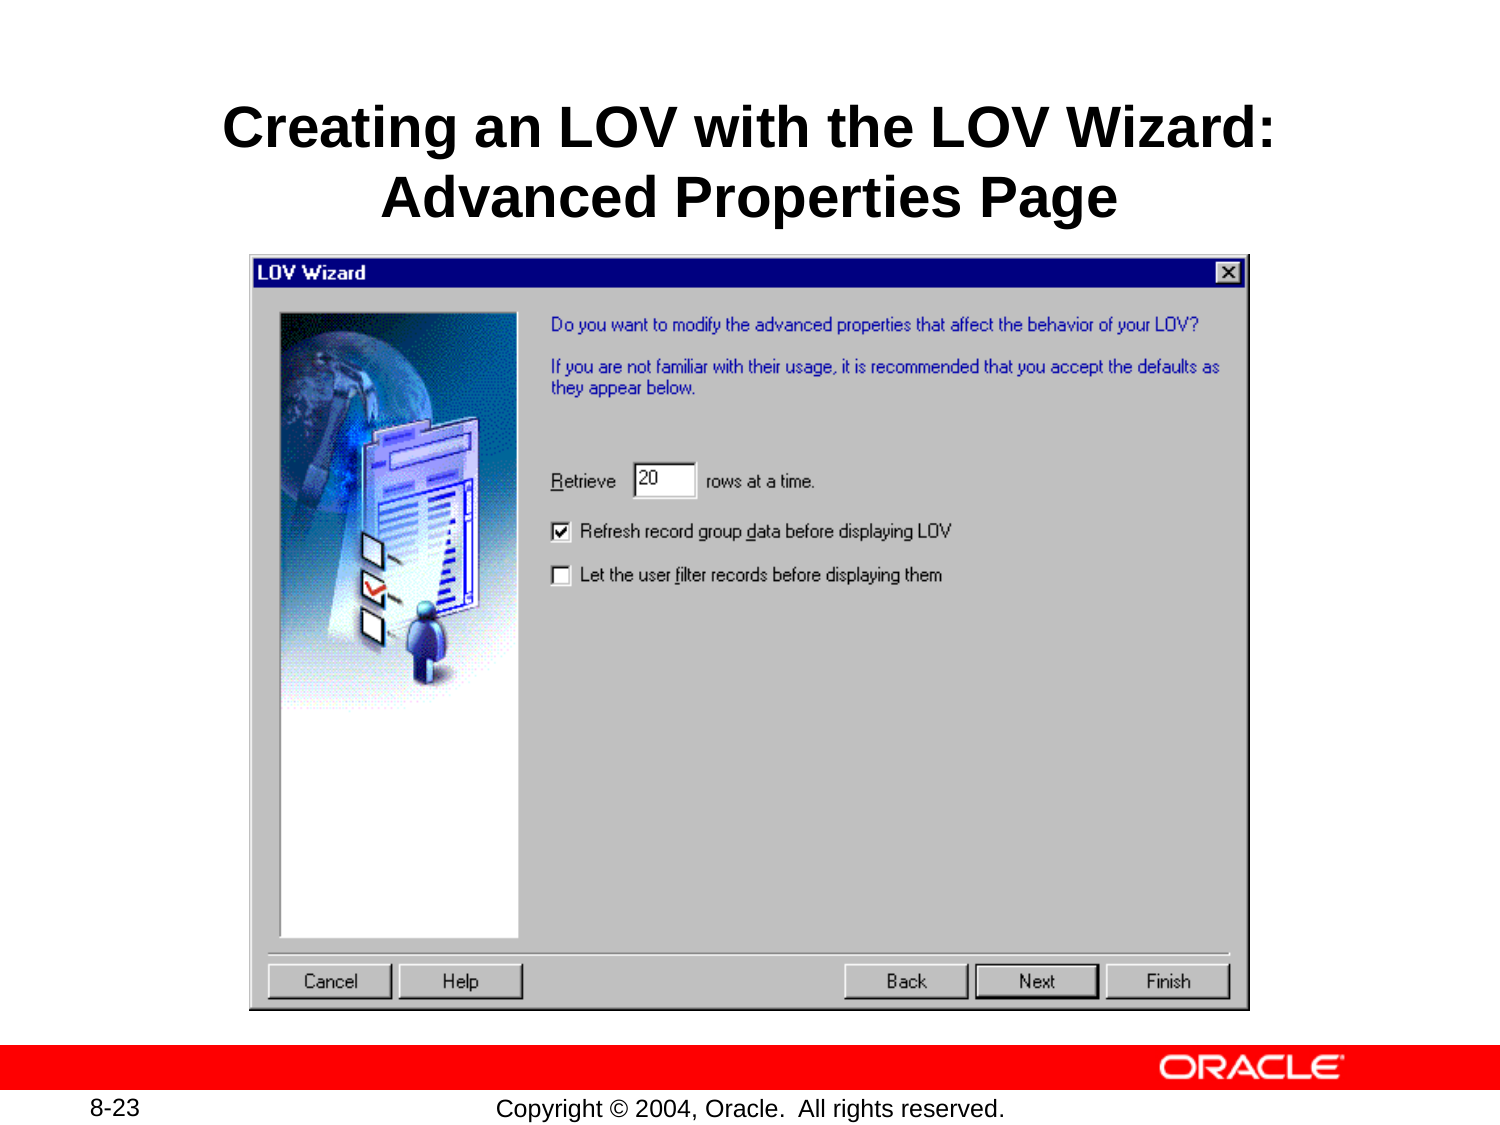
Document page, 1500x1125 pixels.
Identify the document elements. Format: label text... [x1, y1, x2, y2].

title Creating an LOV with the LOV Wizard: Advanced Properties Page [149, 87, 1351, 232]
picture [249, 254, 1251, 1012]
